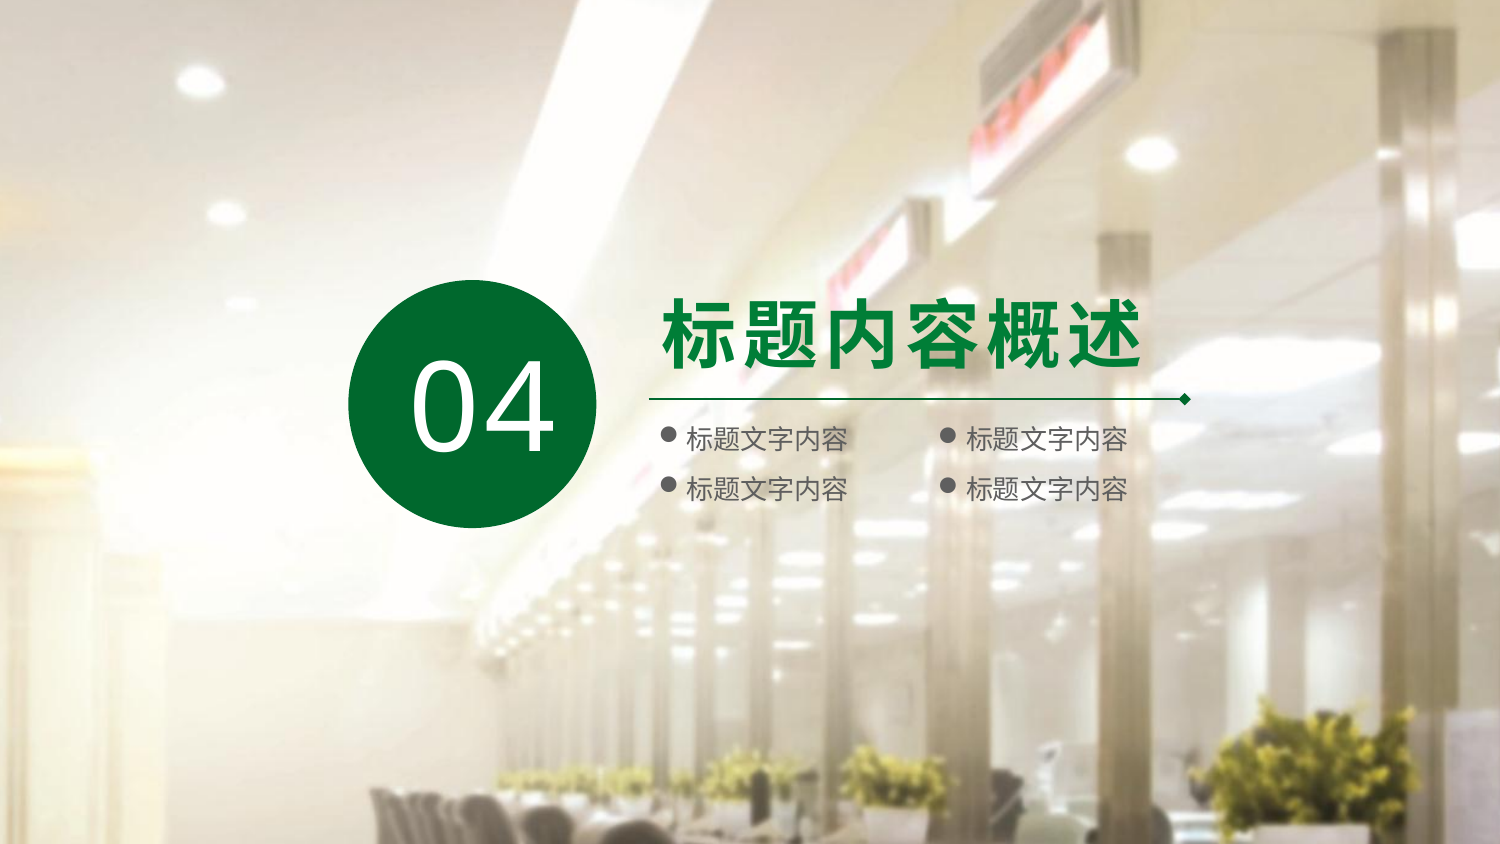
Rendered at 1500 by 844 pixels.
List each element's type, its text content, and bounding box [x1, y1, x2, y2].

text_box 标题文字内容 [937, 422, 1268, 456]
picture [0, 0, 1500, 844]
text_box 标题文字内容 [937, 472, 1268, 506]
text_box 标题内容概述 [647, 280, 1159, 385]
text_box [348, 279, 597, 529]
text_box 标题文字内容 [658, 422, 937, 455]
text_box 标题文字内容 [658, 472, 937, 505]
